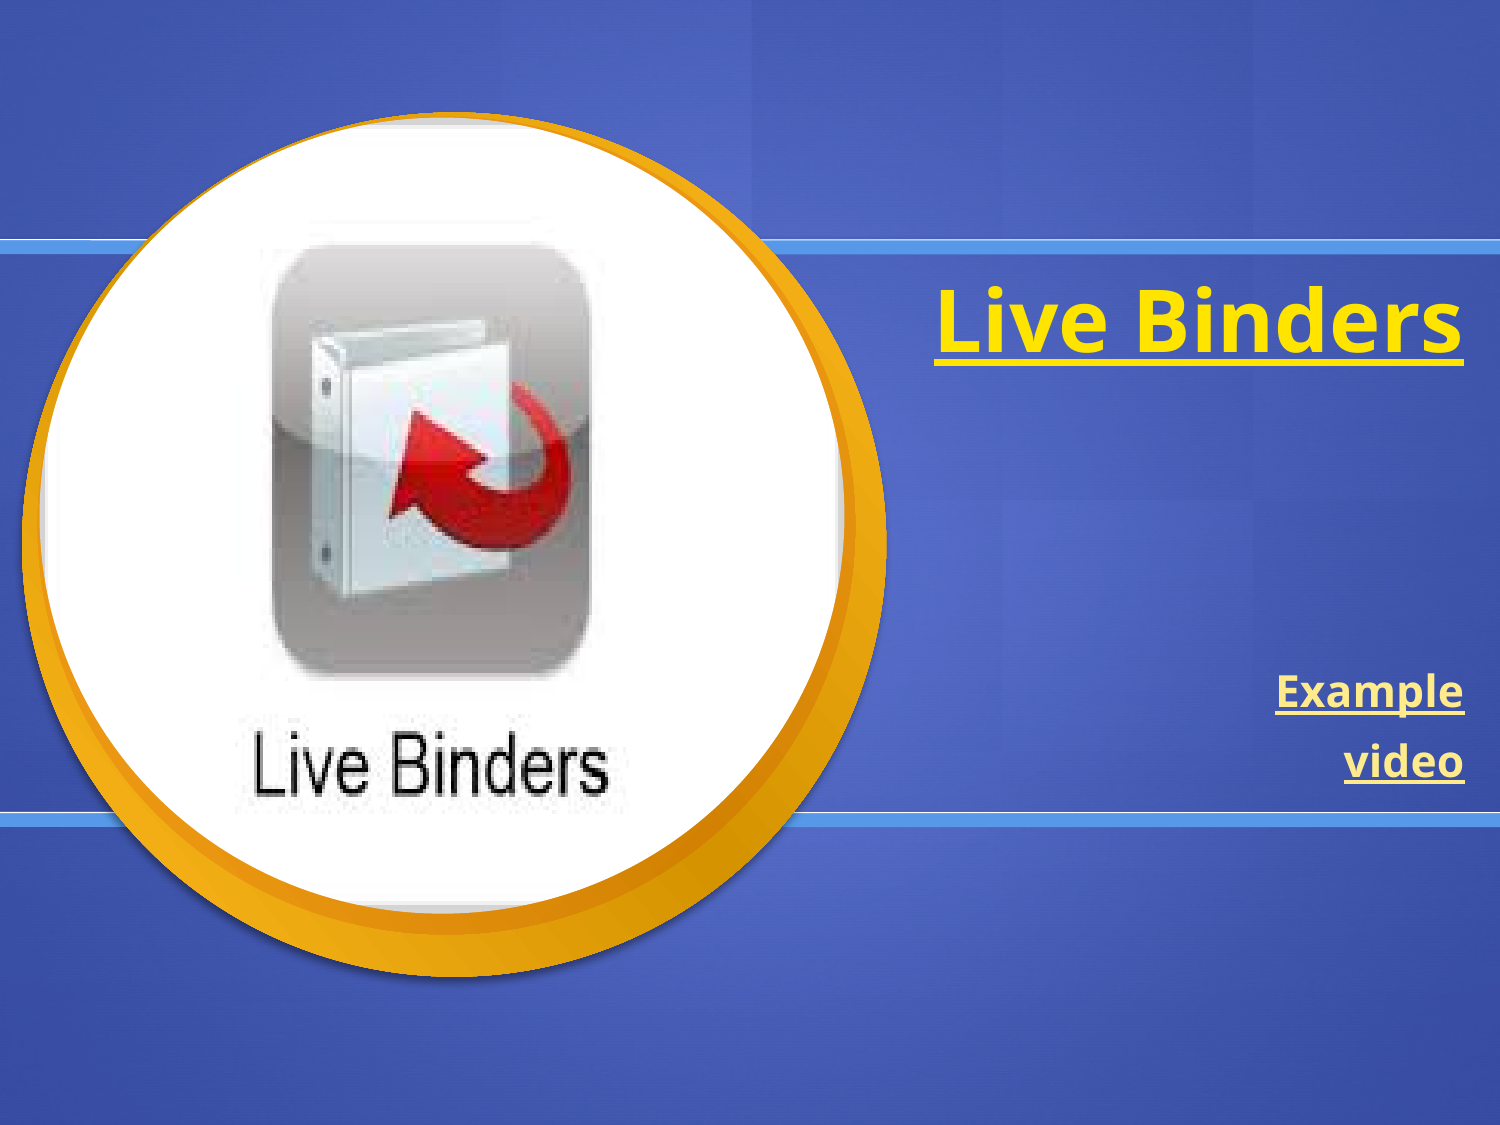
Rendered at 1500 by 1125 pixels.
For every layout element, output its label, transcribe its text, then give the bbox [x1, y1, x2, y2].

picture [38, 116, 846, 915]
subtitle Example video [880, 655, 1480, 801]
title Live Binders [880, 258, 1480, 392]
